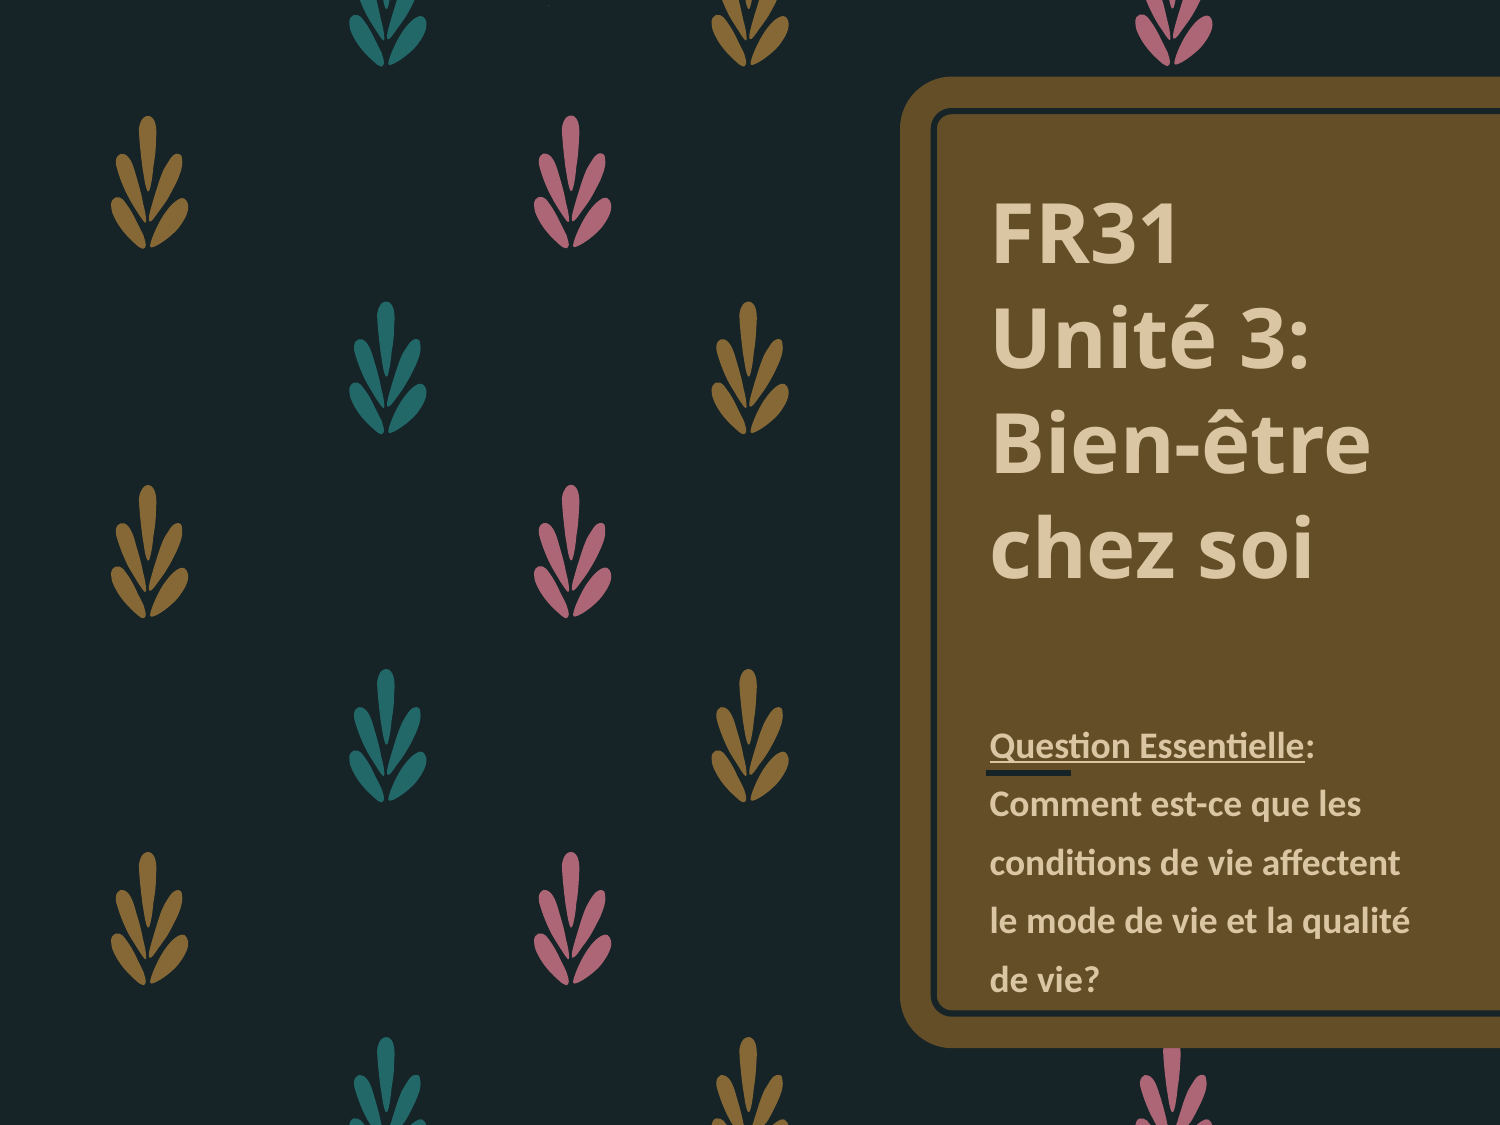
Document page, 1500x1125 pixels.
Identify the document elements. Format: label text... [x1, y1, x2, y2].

title FR31 Unité 3: Bien-être chez soi [974, 167, 1442, 699]
subtitle Question Essentielle: Comment est-ce que les conditions de vie affectent le mode de vie et la qualité de vie? [974, 699, 1442, 871]
